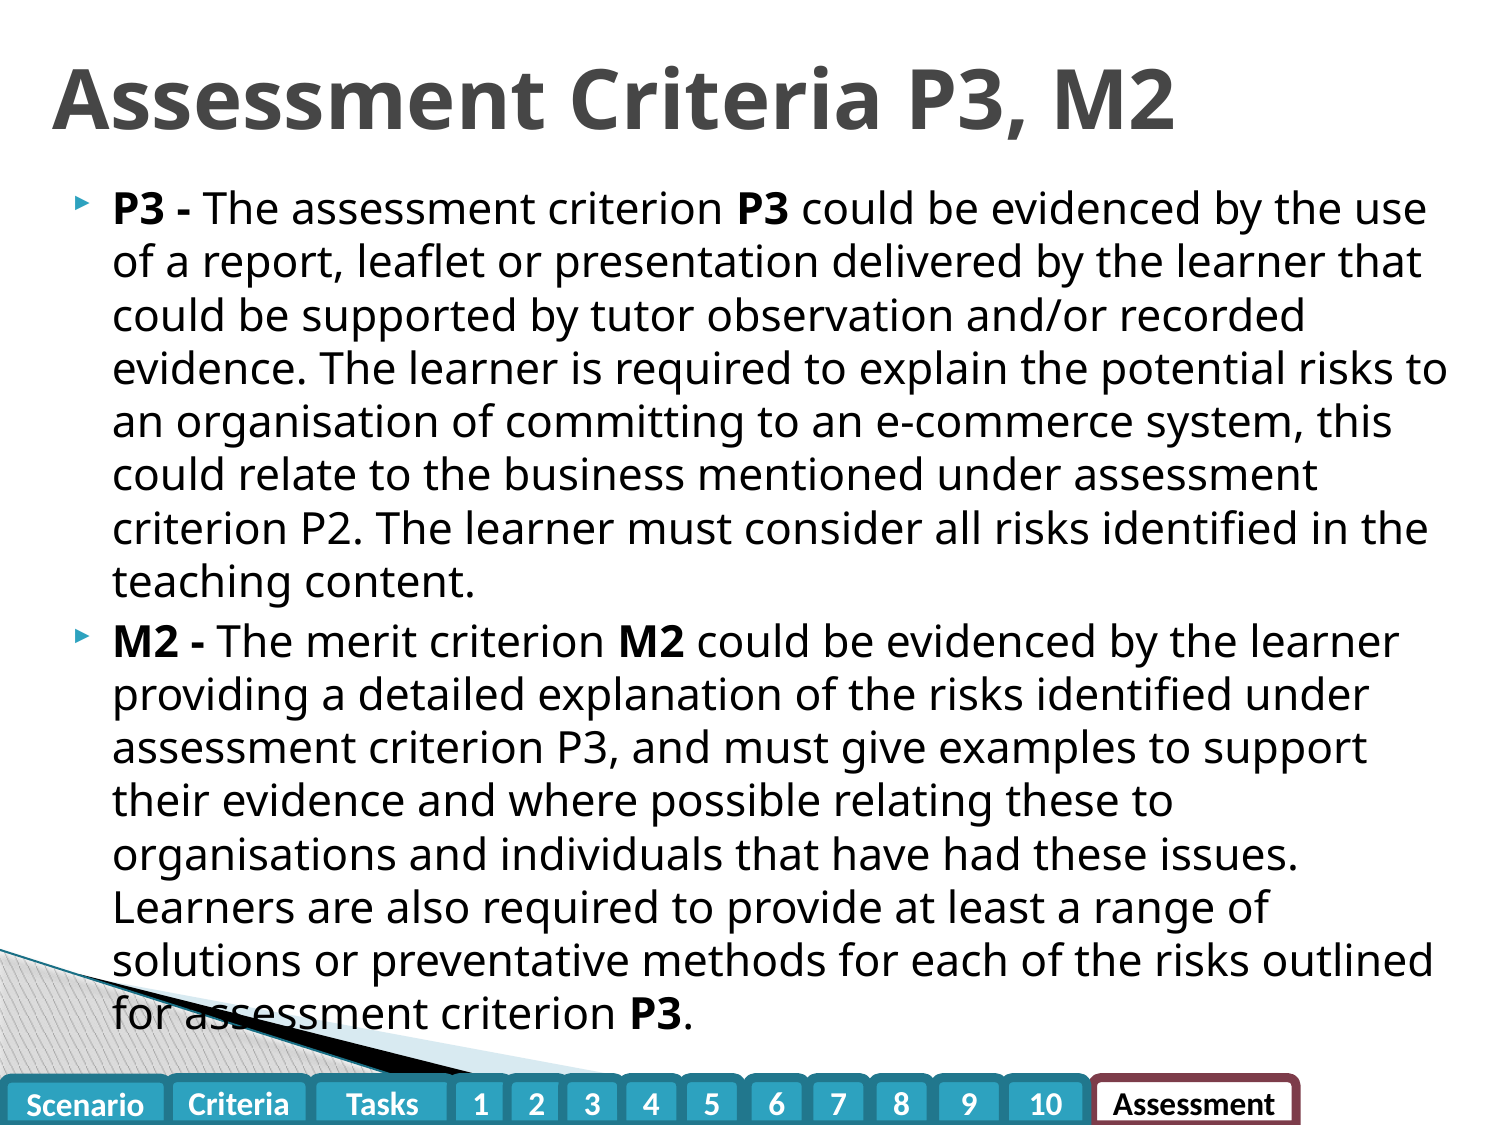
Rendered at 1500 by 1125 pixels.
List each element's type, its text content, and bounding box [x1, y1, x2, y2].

list P3 - The assessment criterion P3 could be evidenced by the use of a report, leaflet or presentation delivered by the learner that could be supported by tutor observation and/or recorded evidence. The learner is required to explain the potential risks to an organisation of committing to an e-commerce system, this could relate to the business mentioned under assessment criterion P2. The learner must consider all risks identified in the teaching content. M2 - The merit criterion M2 could be evidenced by the learner providing a detailed explanation of the risks identified under assessment criterion P3, and must give examples to support their evidence and where possible relating these to organisations and individuals that have had these issues. Learners are also required to provide at least a range of solutions or preventative methods for each of the risks outlined for assessment criterion P3. [41, 173, 1471, 1059]
title Assessment Criteria P3, M2 [37, 19, 1471, 173]
